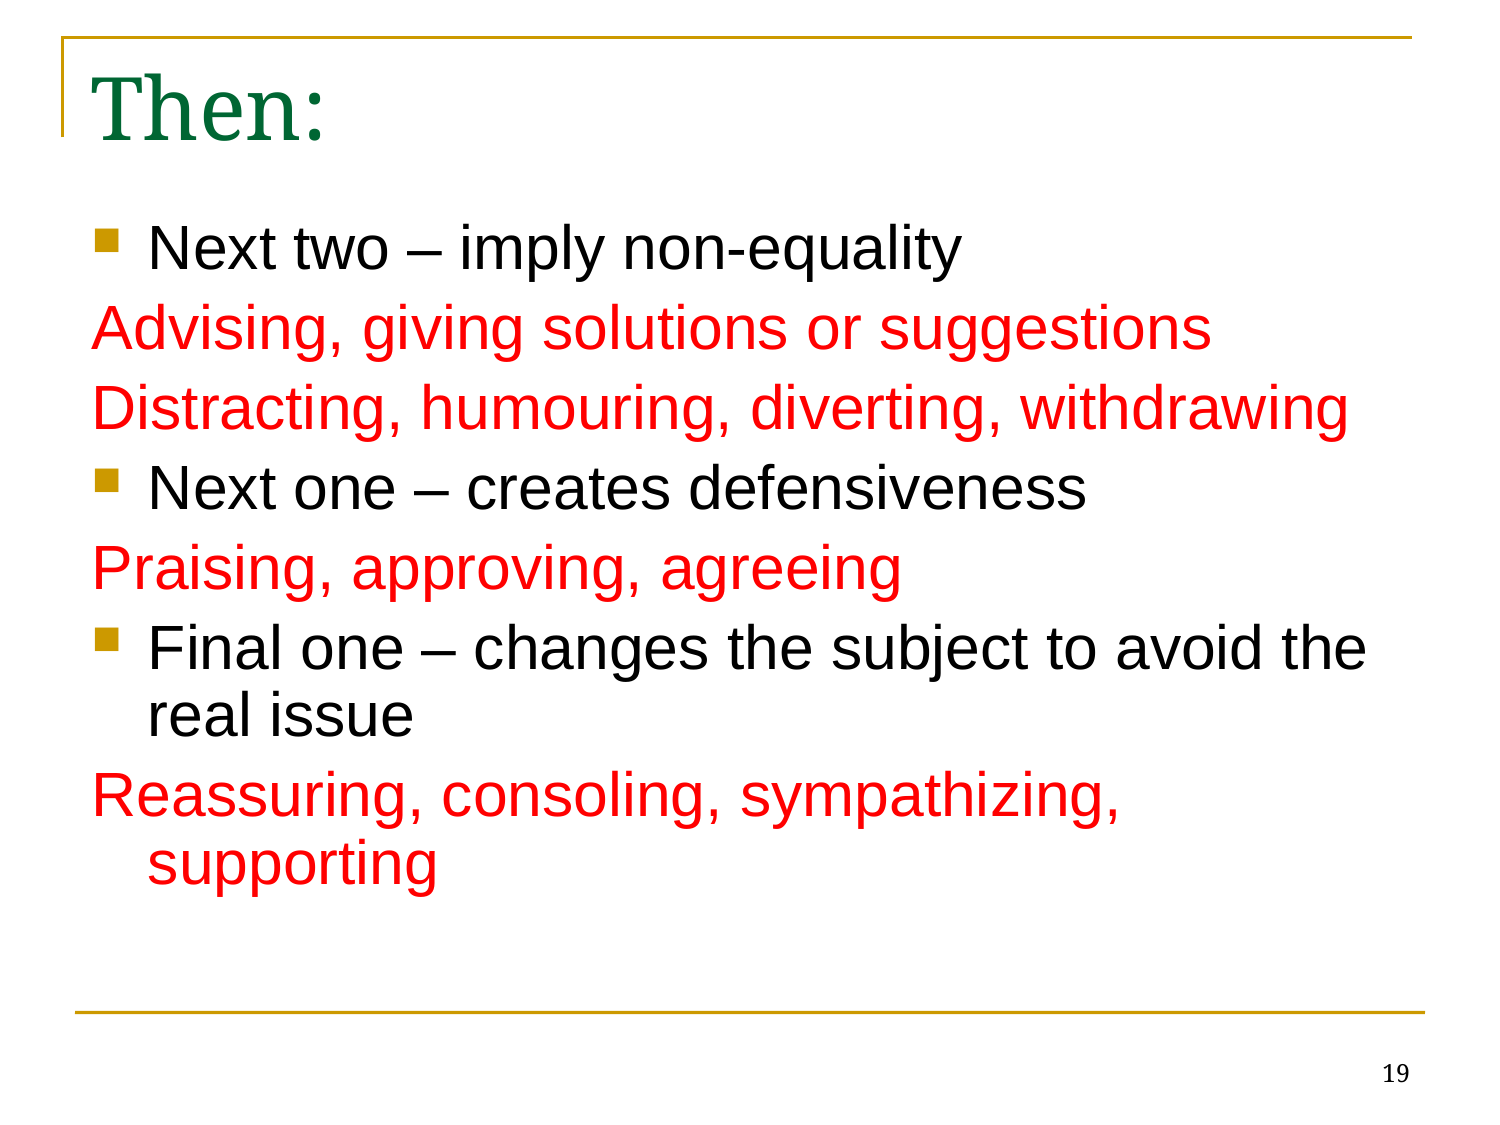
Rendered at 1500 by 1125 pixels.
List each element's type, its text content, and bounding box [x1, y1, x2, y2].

title Then: [74, 45, 1426, 233]
list Next two – imply non-equality Advising, giving solutions or suggestions Distracting, humouring, diverting, withdrawing Next one – creates defensiveness Praising, approving, agreeing Final one – changes the subject to avoid the real issue Reassuring, consoling, sympathizing, supporting [76, 207, 1427, 952]
slide_number 19 [1074, 1023, 1426, 1100]
